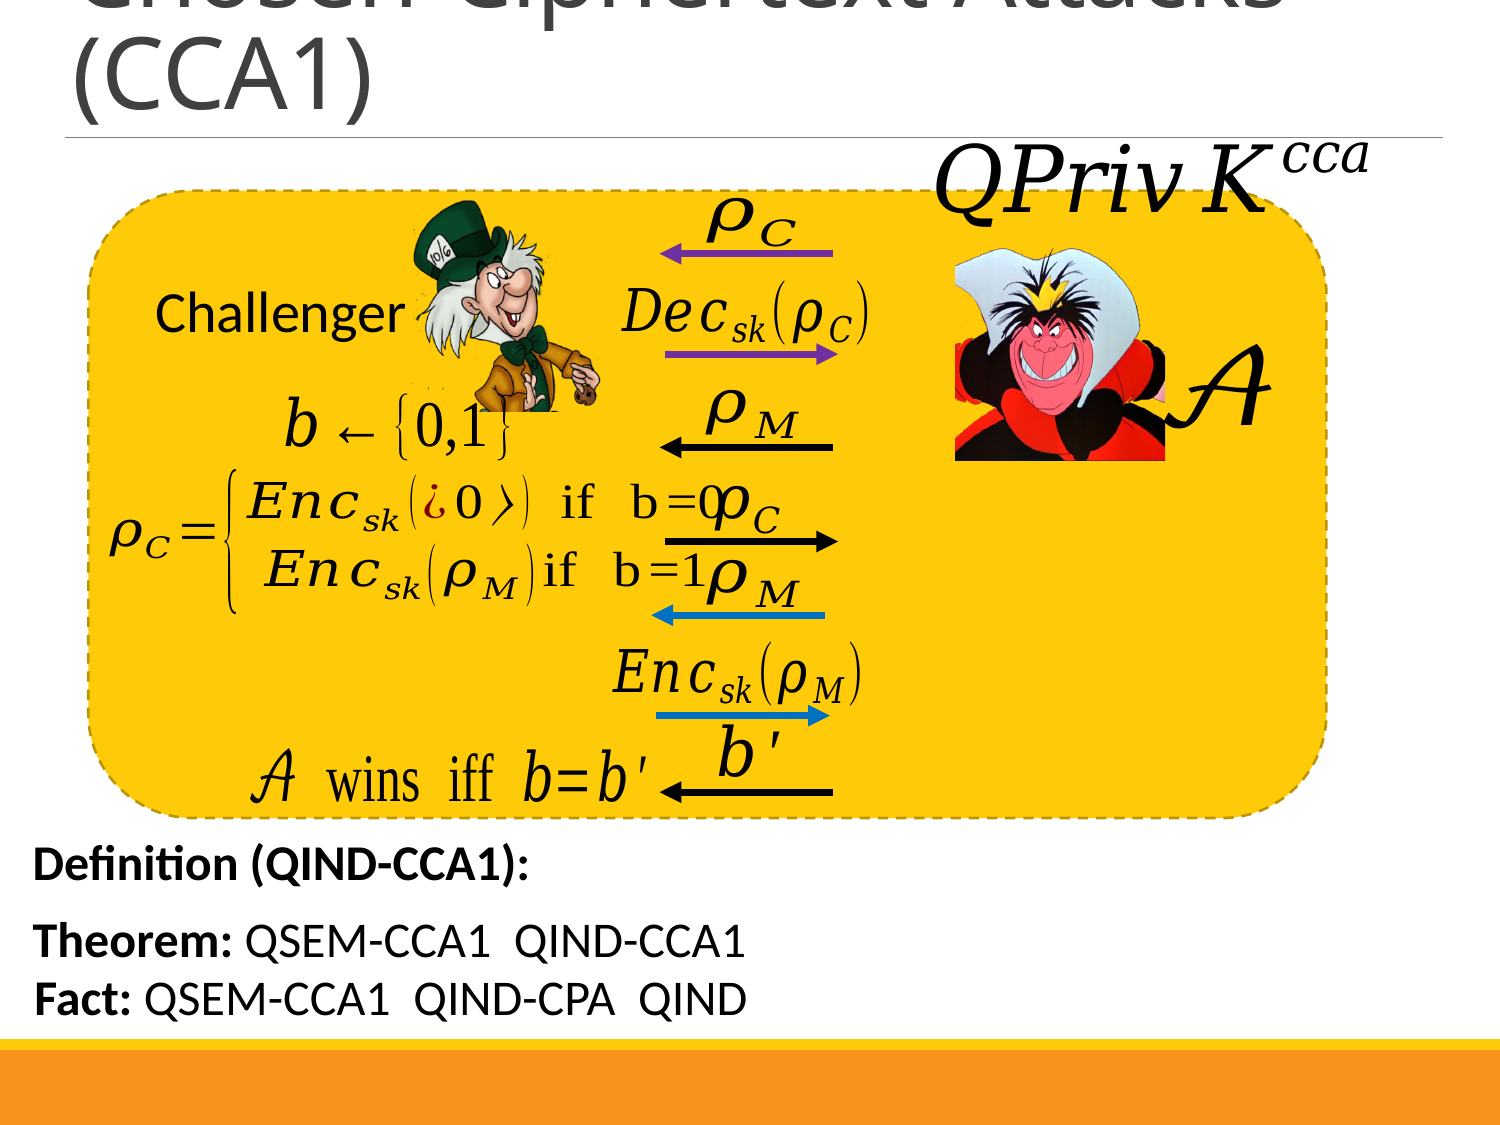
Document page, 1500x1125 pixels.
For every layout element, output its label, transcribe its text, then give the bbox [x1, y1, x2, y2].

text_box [658, 177, 834, 255]
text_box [650, 538, 826, 616]
title Chosen-Ciphertext Attacks (CCA1) [57, 5, 1443, 138]
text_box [610, 636, 865, 717]
text_box Challenger [140, 266, 408, 352]
picture [954, 246, 1166, 462]
text_box [86, 189, 1328, 820]
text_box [618, 275, 873, 355]
picture [411, 198, 602, 412]
